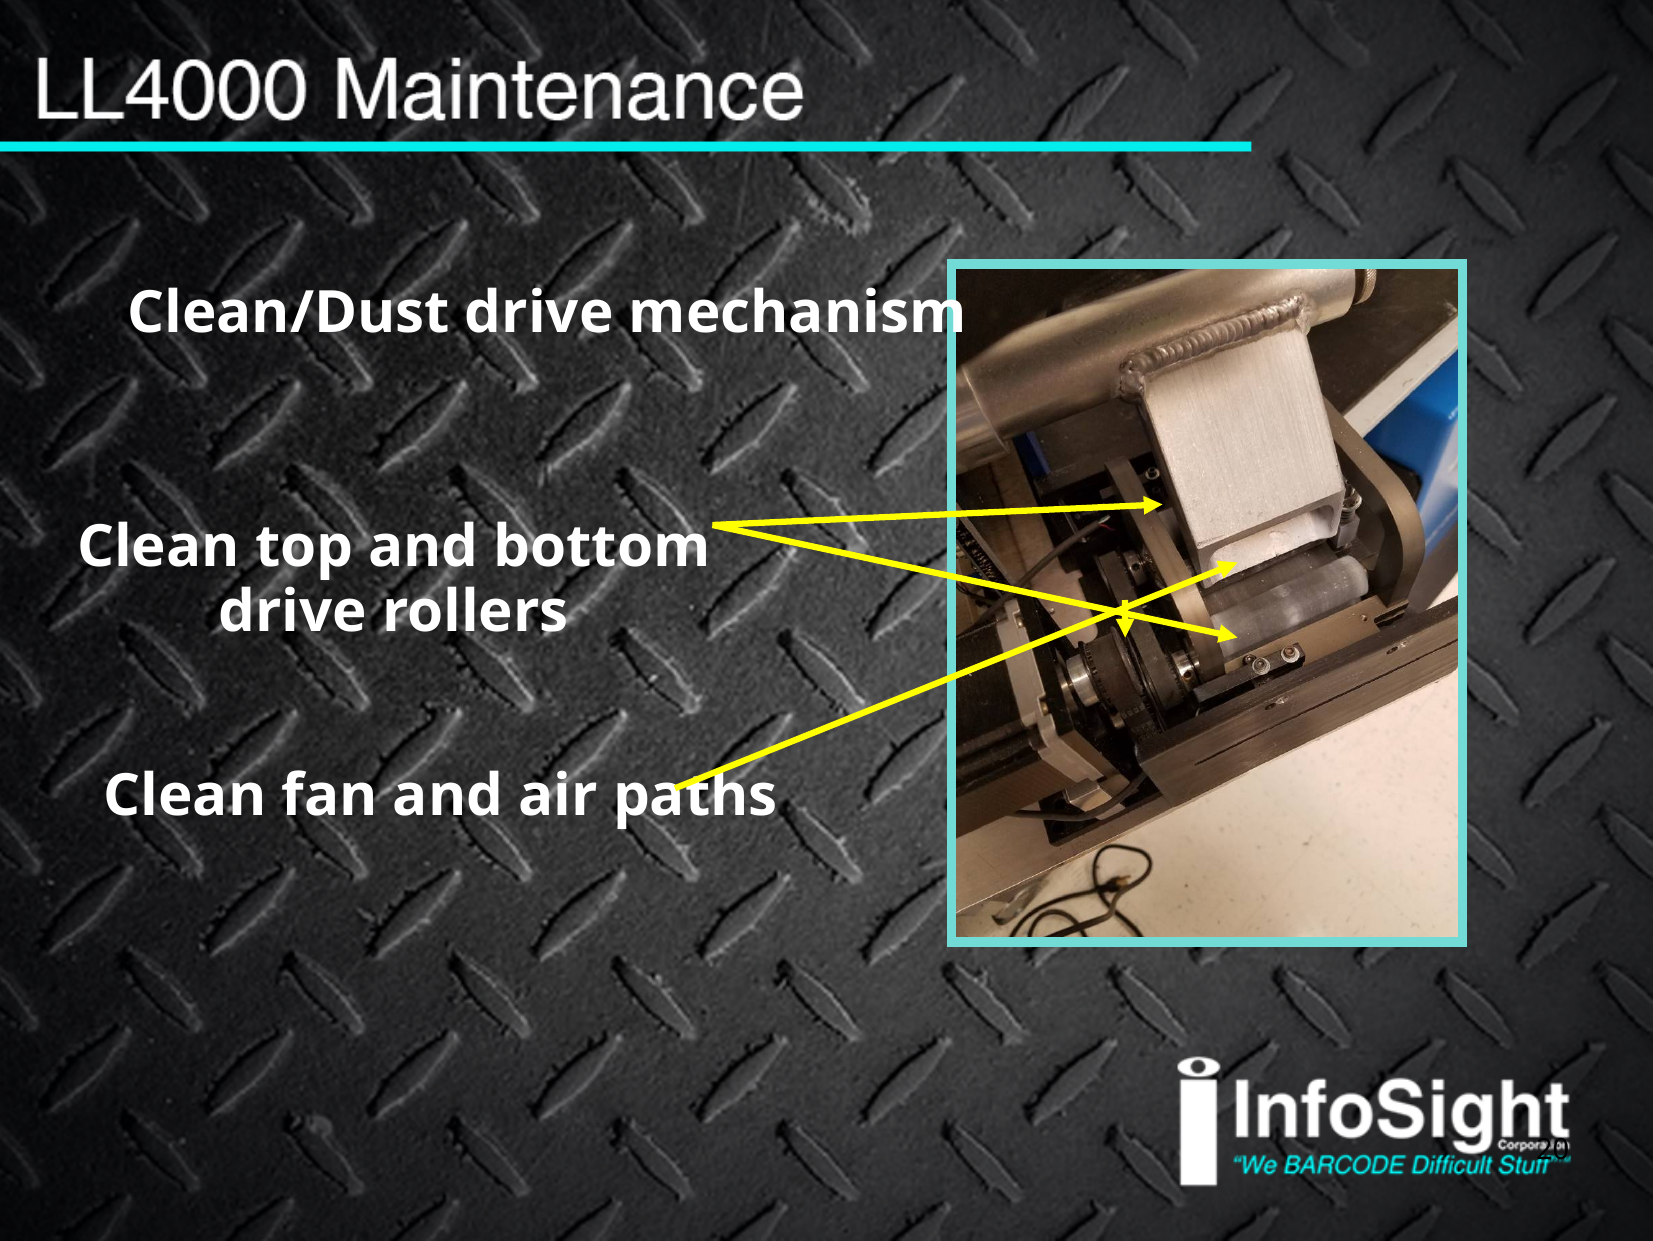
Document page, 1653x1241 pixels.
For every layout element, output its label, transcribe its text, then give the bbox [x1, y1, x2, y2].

slide_number 20 [1185, 1130, 1570, 1215]
picture [0, 0, 1653, 1241]
text_box Clean/Dust drive mechanism [112, 269, 953, 342]
text_box Clean top and bottom drive rollers [37, 504, 750, 563]
text_box Clean fan and air paths [88, 752, 950, 825]
